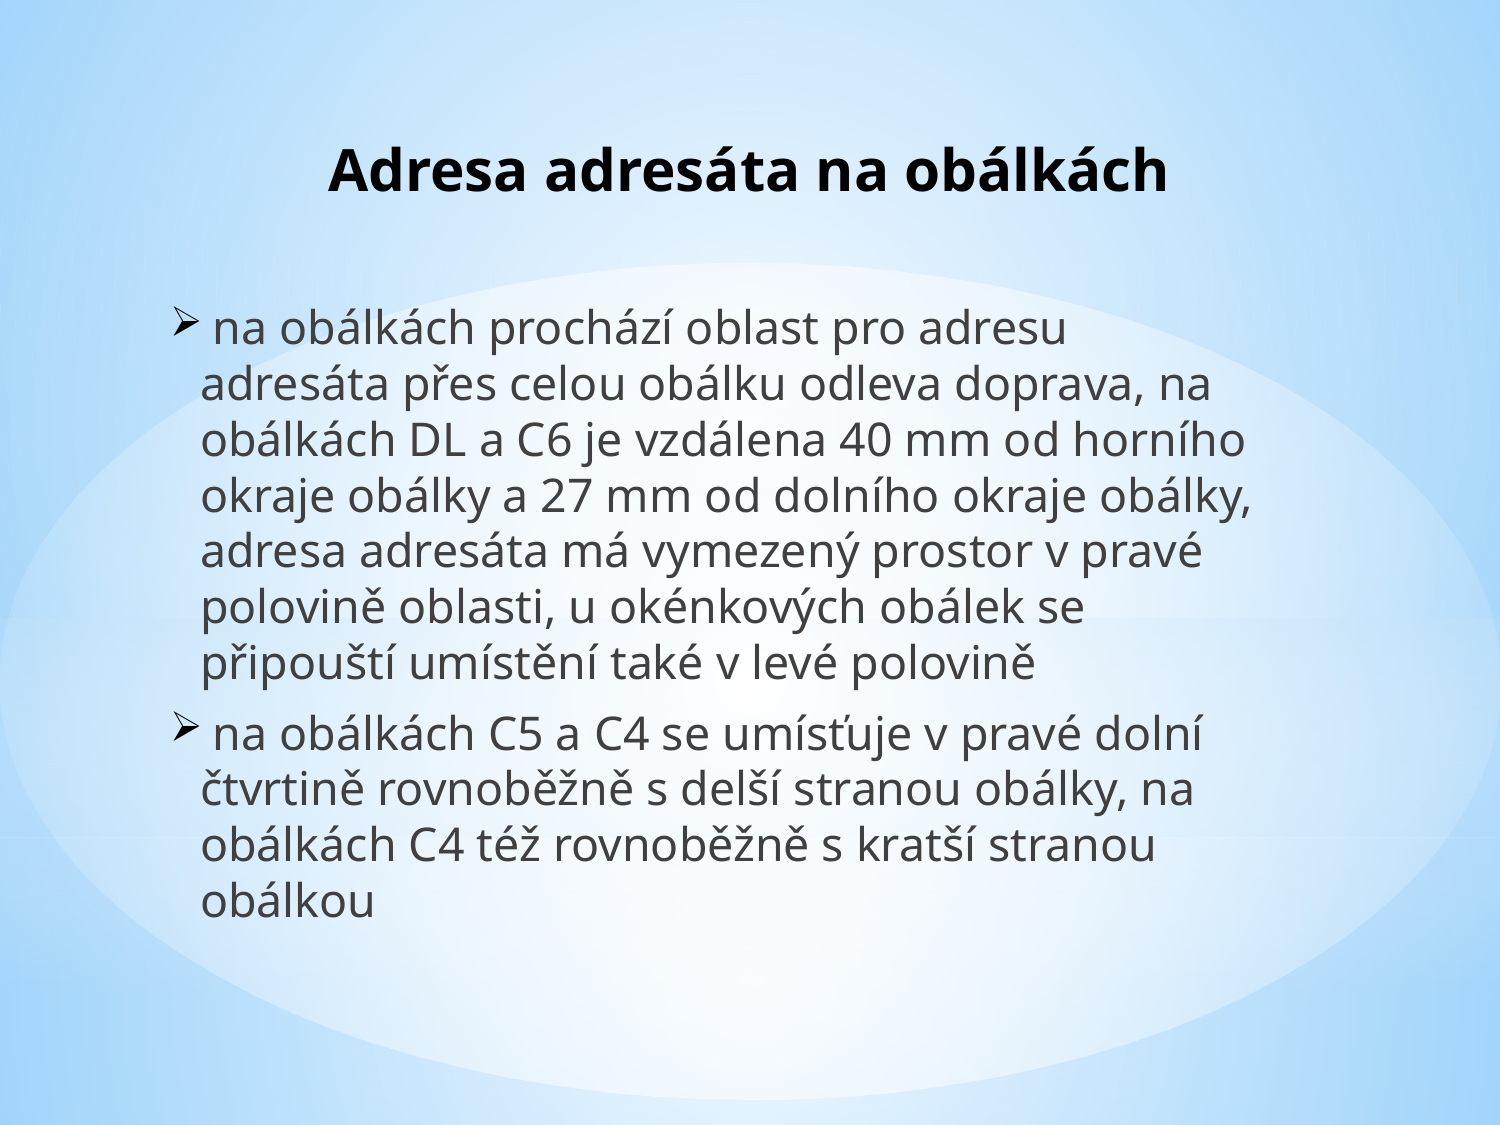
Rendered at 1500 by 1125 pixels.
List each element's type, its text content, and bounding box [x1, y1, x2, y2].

title Adresa adresáta na obálkách [135, 125, 1363, 279]
list na obálkách prochází oblast pro adresu adresáta přes celou obálku odleva doprava, na obálkách DL a C6 je vzdálena 40 mm od horního okraje obálky a 27 mm od dolního okraje obálky, adresa adresáta má vymezený prostor v pravé polovině oblasti, u okénkových obálek se připouští umístění také v levé polovině na obálkách C5 a C4 se umísťuje v pravé dolní čtvrtině rovnoběžně s delší stranou obálky, na obálkách C4 též rovnoběžně s kratší stranou obálkou [147, 290, 1270, 953]
